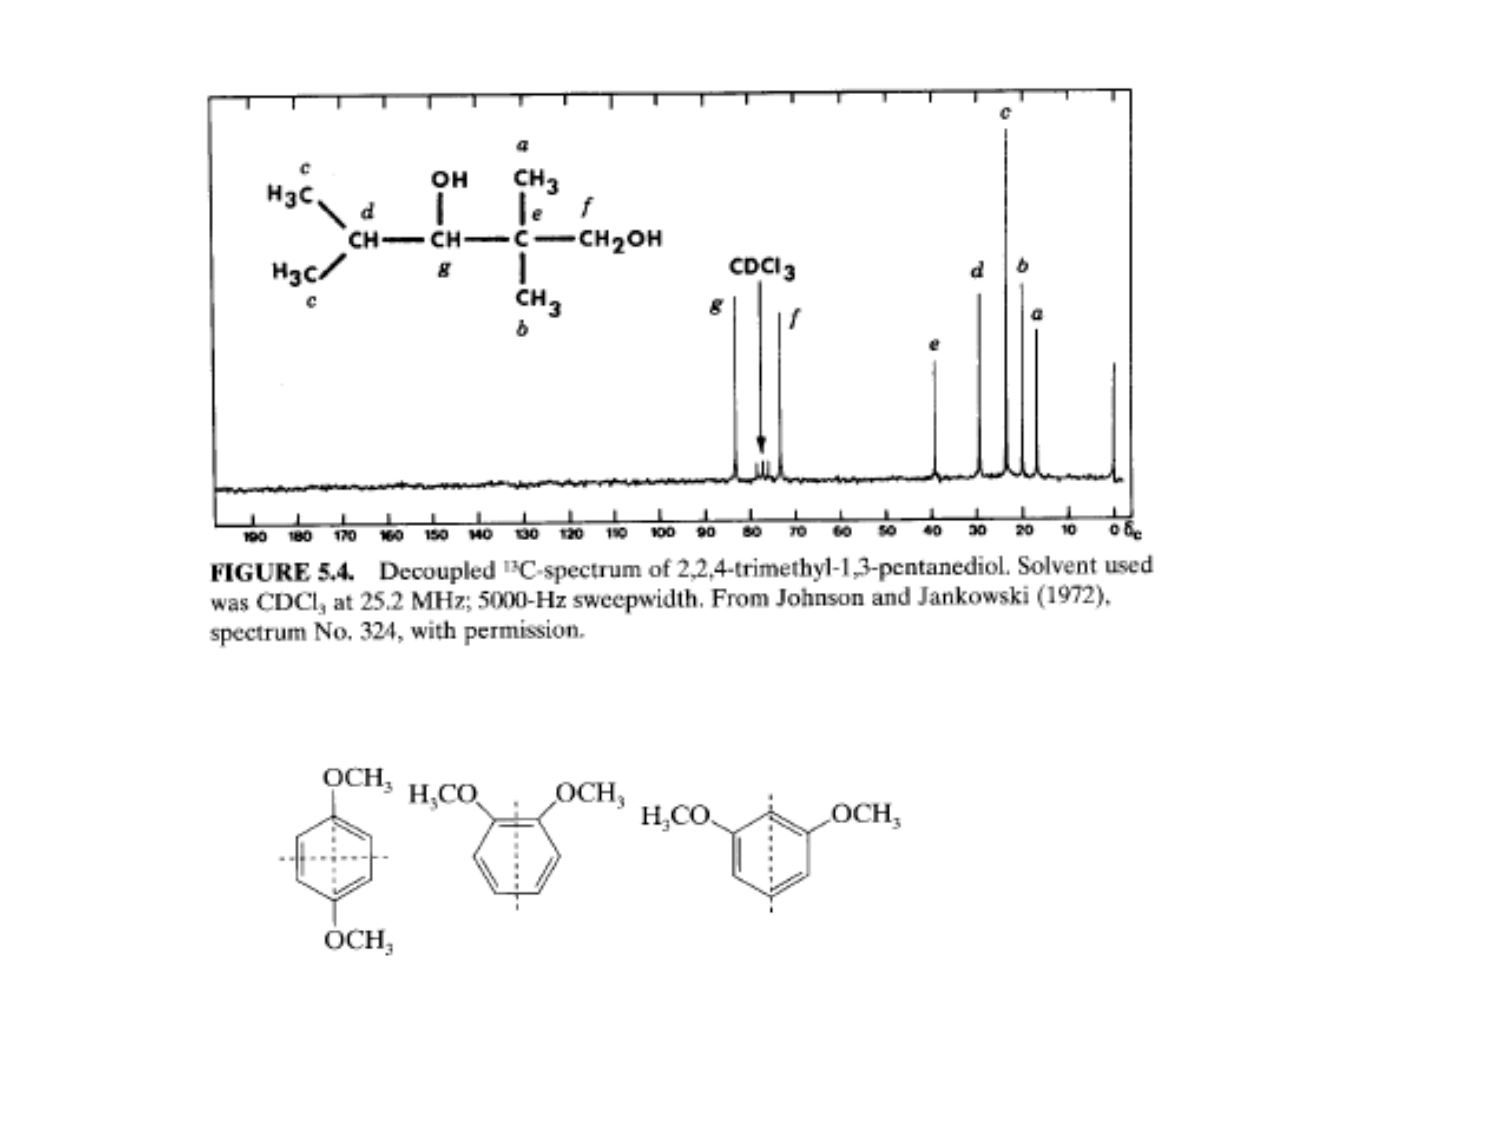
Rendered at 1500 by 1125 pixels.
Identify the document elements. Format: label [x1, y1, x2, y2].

picture [194, 42, 1194, 658]
picture [265, 751, 928, 984]
